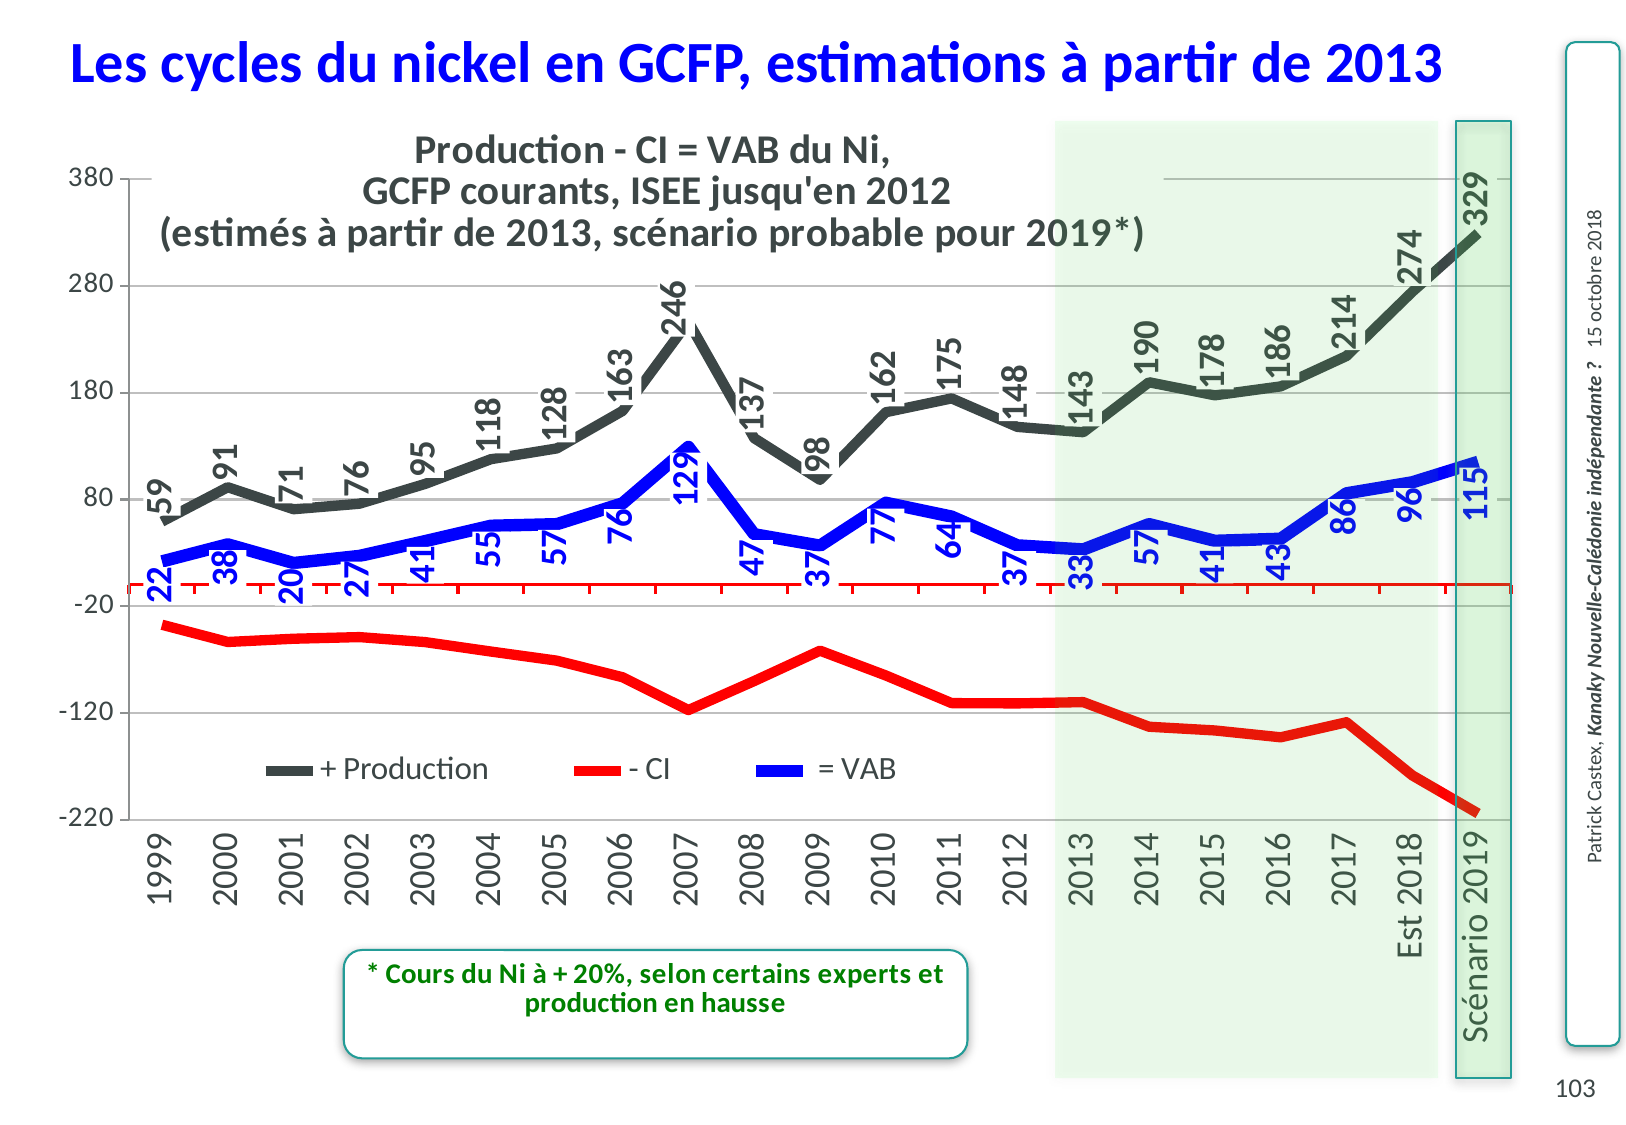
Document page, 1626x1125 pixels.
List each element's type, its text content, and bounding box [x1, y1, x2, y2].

chart [55, 113, 1523, 1094]
title Les cycles du nickel en GCFP, estimations à partir de 2013 [55, 16, 1569, 114]
